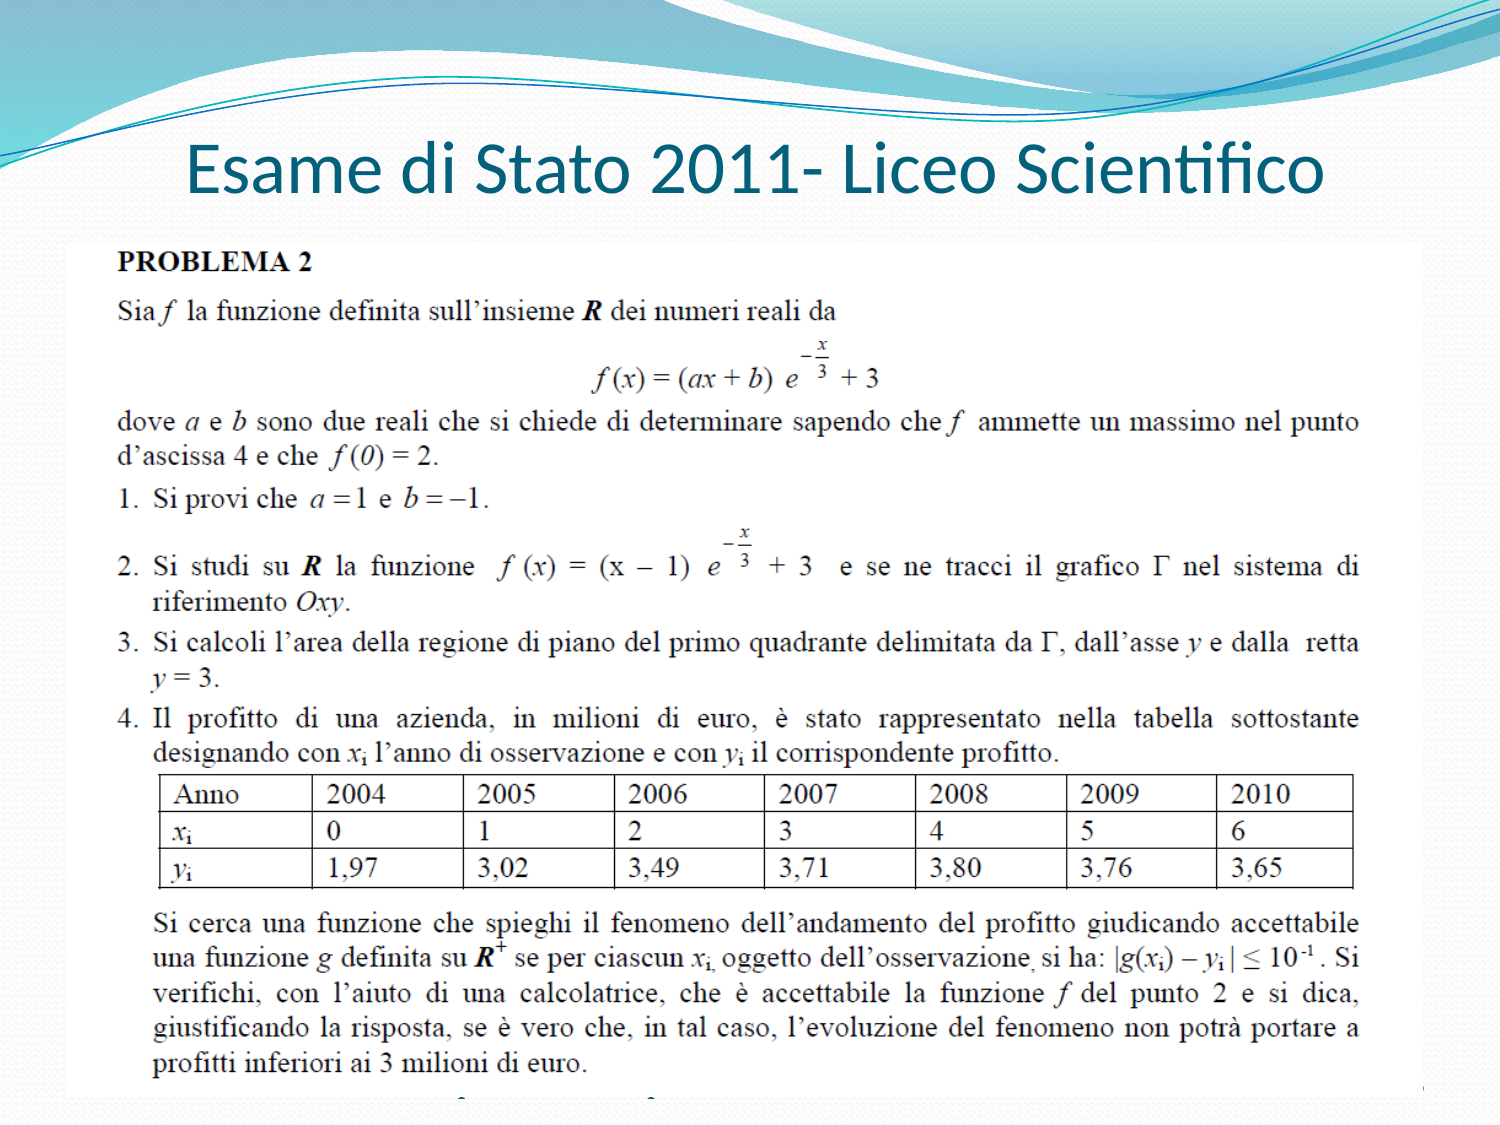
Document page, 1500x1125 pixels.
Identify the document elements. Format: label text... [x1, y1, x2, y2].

picture [66, 243, 1424, 1097]
title Esame di Stato 2011- Liceo Scientifico [75, 115, 1438, 209]
